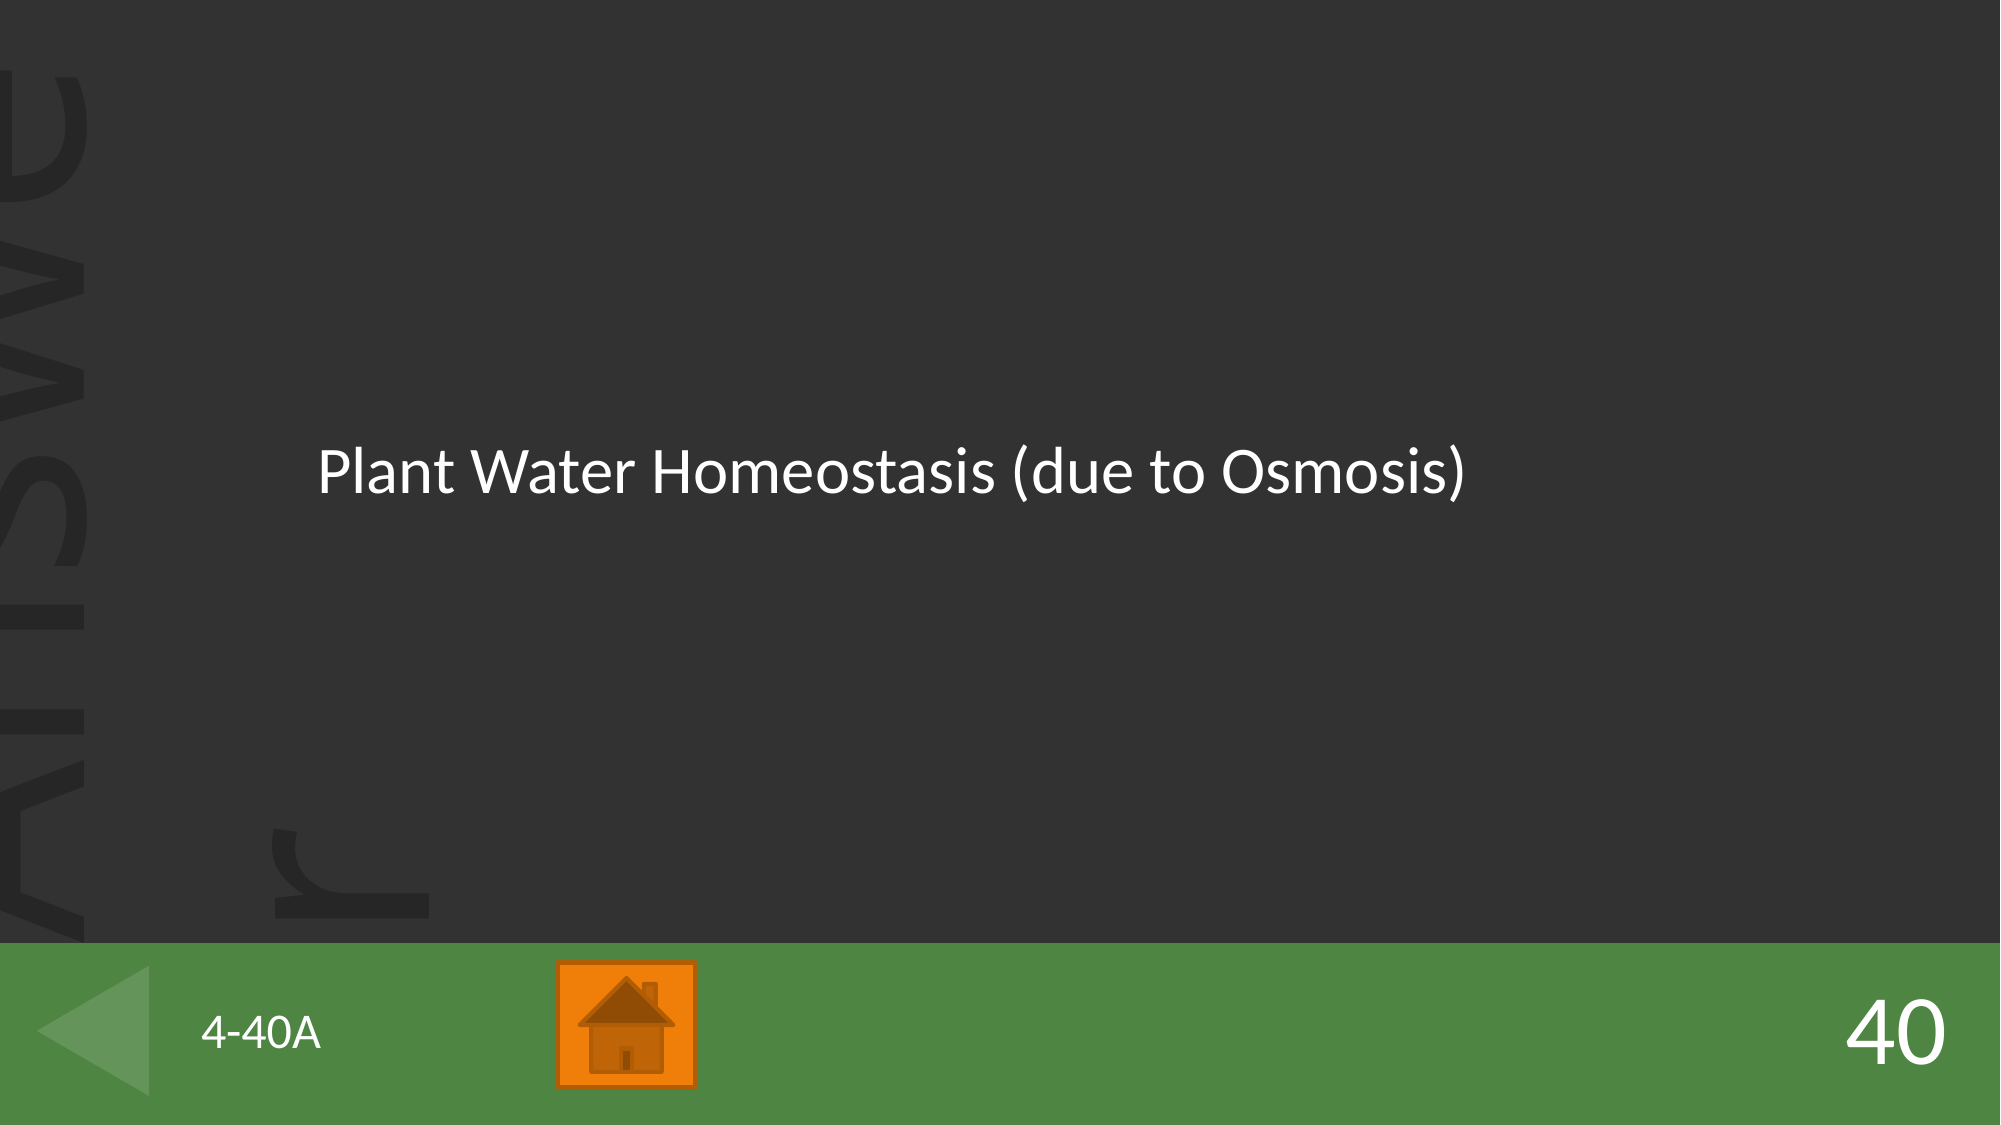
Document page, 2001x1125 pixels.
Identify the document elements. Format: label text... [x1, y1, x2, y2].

list Plant Water Homeostasis (due to Osmosis) [302, 307, 1760, 636]
title 4-40A [185, 967, 1494, 1097]
list 40 [1494, 967, 1963, 1097]
text_box [556, 960, 697, 1090]
